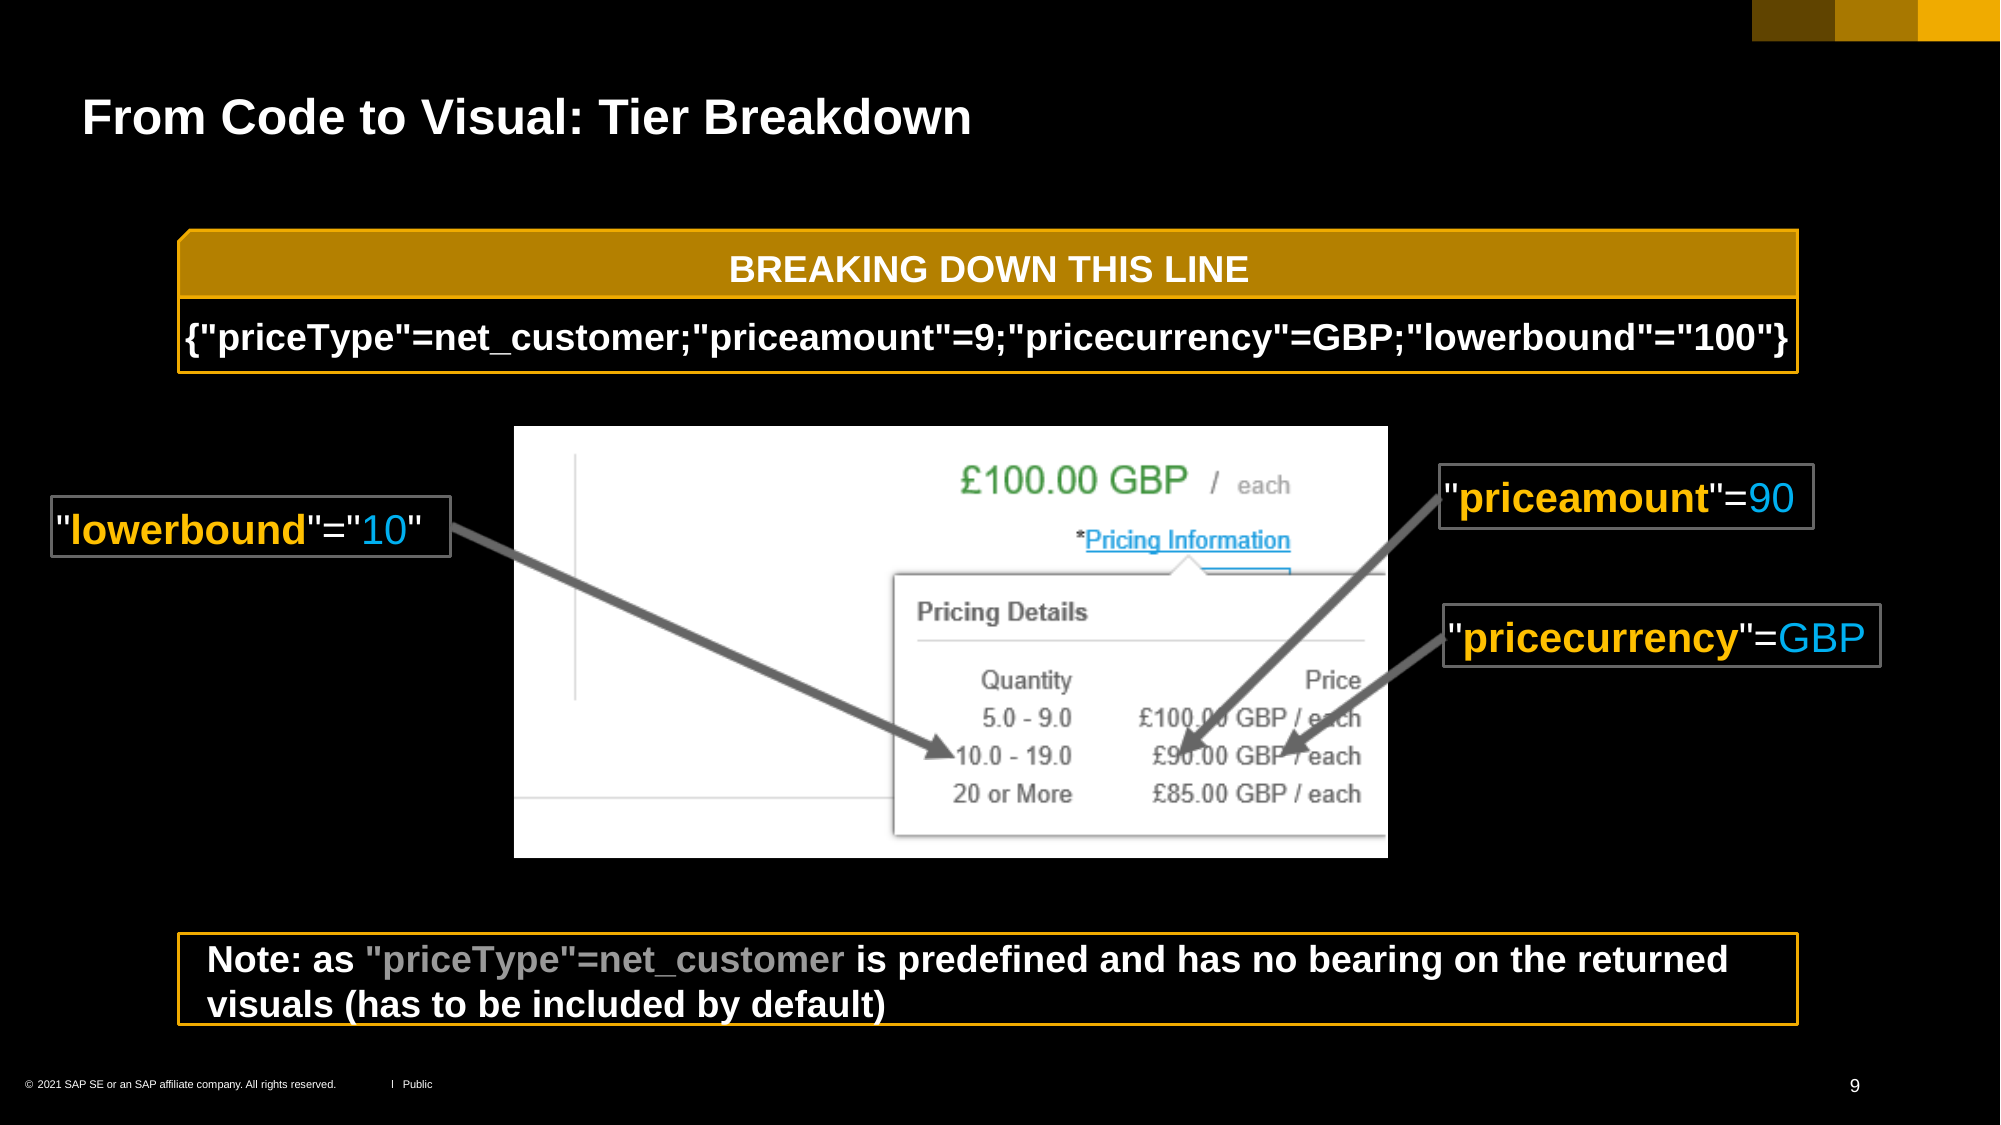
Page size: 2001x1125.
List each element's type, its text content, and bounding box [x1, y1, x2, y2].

text_box [1438, 464, 1814, 529]
text_box From Code to Visual: Tier Breakdown [81, 84, 973, 145]
text_box [1751, 0, 1836, 42]
text_box [0, 0, 2000, 1125]
text_box "pricecurrency"=GBP [1454, 610, 1867, 661]
text_box [51, 496, 451, 557]
text_box [177, 229, 1799, 298]
picture [446, 425, 1449, 859]
text_box [1919, 0, 2000, 42]
text_box [1454, 604, 1881, 668]
text_box [178, 296, 1798, 374]
text_box "priceamount"=90 [1443, 470, 1795, 521]
text_box BREAKING DOWN THIS LINE {"priceType"=net_customer;"priceamount"=9;"pricecurrency"=GBP;"lowerbound"="100"} [185, 245, 1790, 359]
text_box [1836, 0, 1919, 42]
text_box "lowerbound"="10" [55, 502, 423, 553]
text_box Note: as"priceType"=net_customeris predefined and has no bearing on the returned visuals (has to be included by default) [206, 935, 1730, 1026]
text_box ©2021 SAP SE or an SAP affiliate company. All rights reserved. ǀ Public 9 [25, 1073, 1976, 1096]
text_box [178, 933, 1798, 1025]
